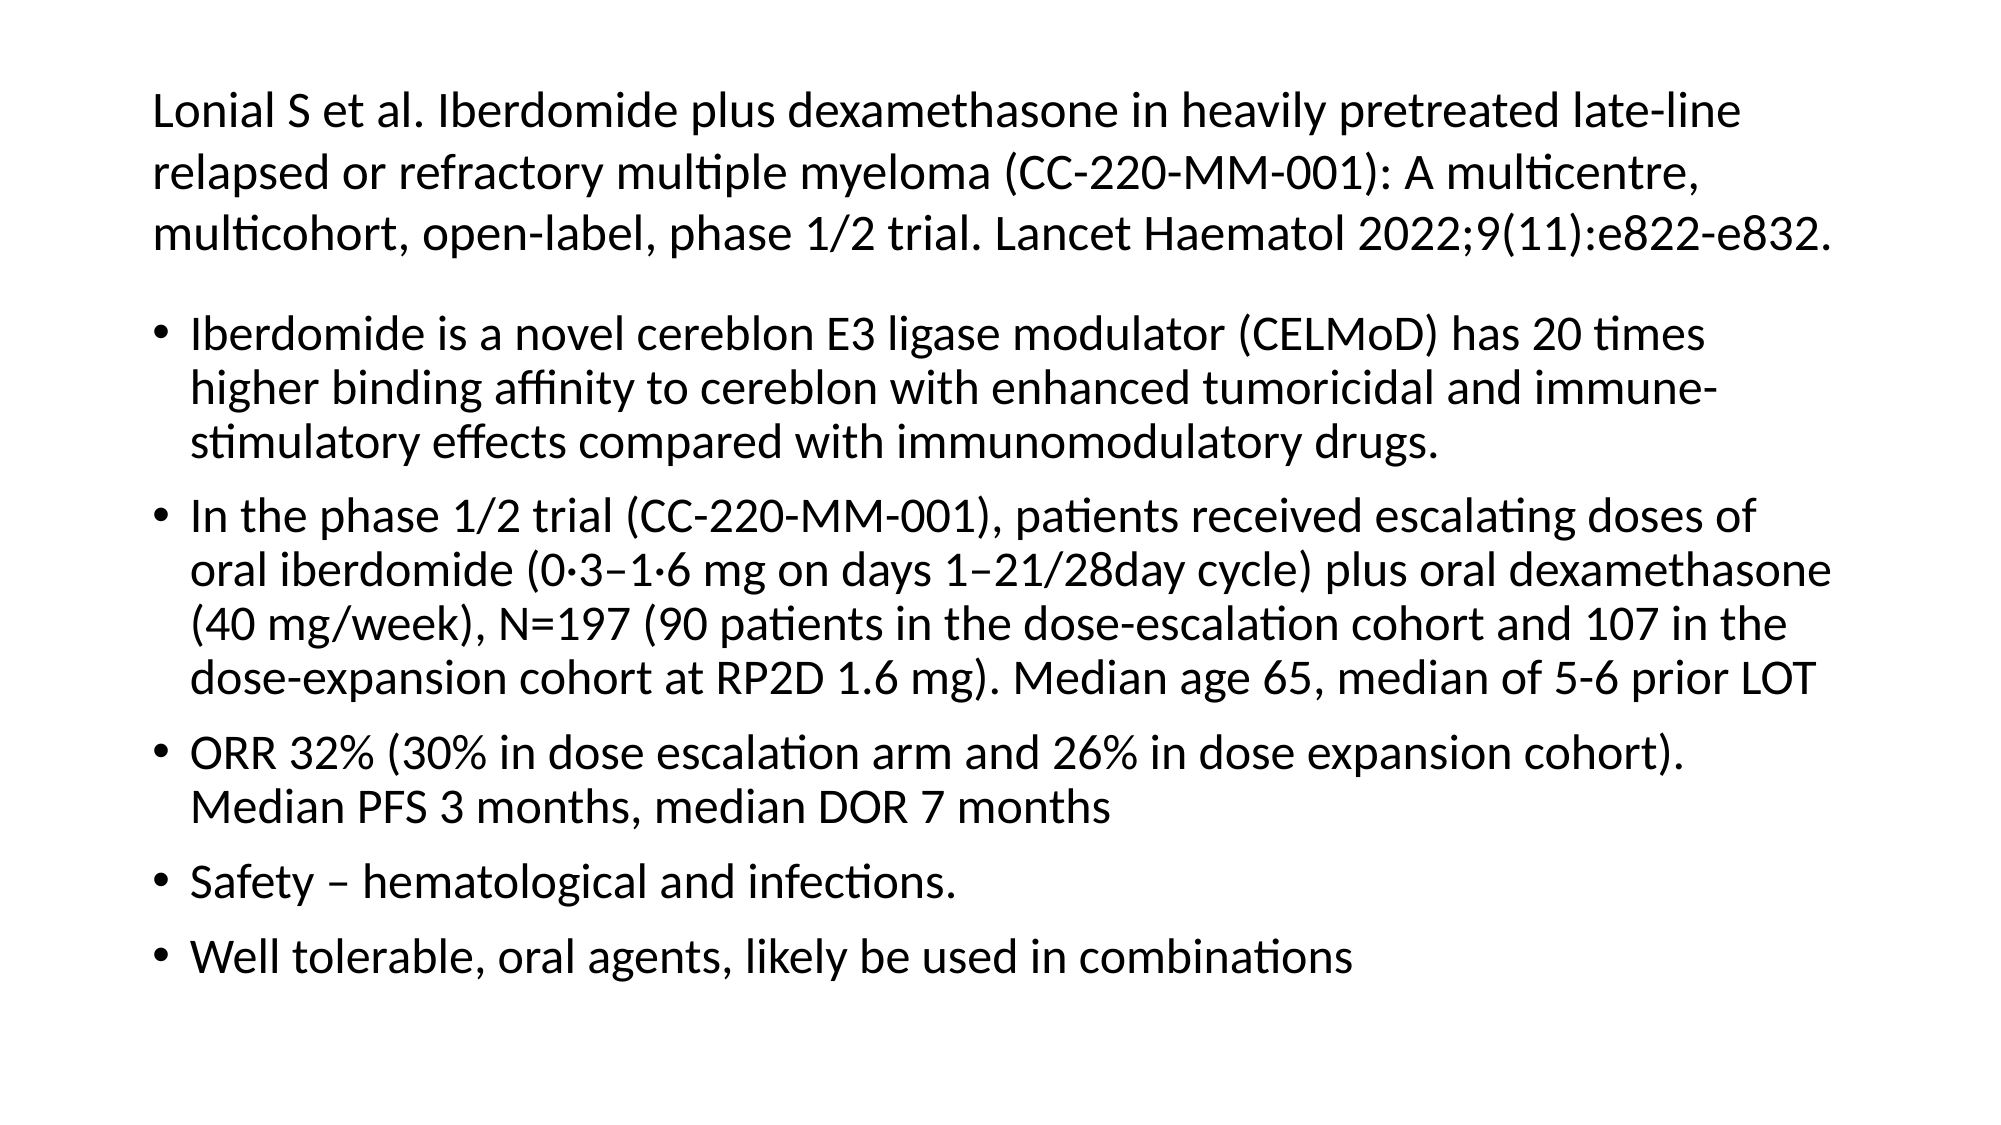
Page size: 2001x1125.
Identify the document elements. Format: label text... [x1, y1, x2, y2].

list Iberdomide is a novel cereblon E3 ligase modulator (CELMoD) has 20 times higher binding affinity to cereblon with enhanced tumoricidal and immune-stimulatory effects compared with immunomodulatory drugs. In the phase 1/2 trial (CC-220-MM-001), patients received escalating doses of oral iberdomide (0·3–1·6 mg on days 1–21/28day cycle) plus oral dexamethasone (40 mg/week), N=197 (90 patients in the dose-escalation cohort and 107 in the dose-expansion cohort at RP2D 1.6 mg). Median age 65, median of 5-6 prior LOT ORR 32% (30% in dose escalation arm and 26% in dose expansion cohort). Median PFS 3 months, median DOR 7 months Safety – hematological and infections. Well tolerable, oral agents, likely be used in combinations [137, 299, 1863, 1125]
title Lonial S et al. Iberdomide plus dexamethasone in heavily pretreated late-line relapsed or refractory multiple myeloma (CC-220-MM-001): A multicentre, multicohort, open-label, phase 1/2 trial. Lancet Haematol 2022;9(11):e822-e832. [137, 59, 1863, 278]
